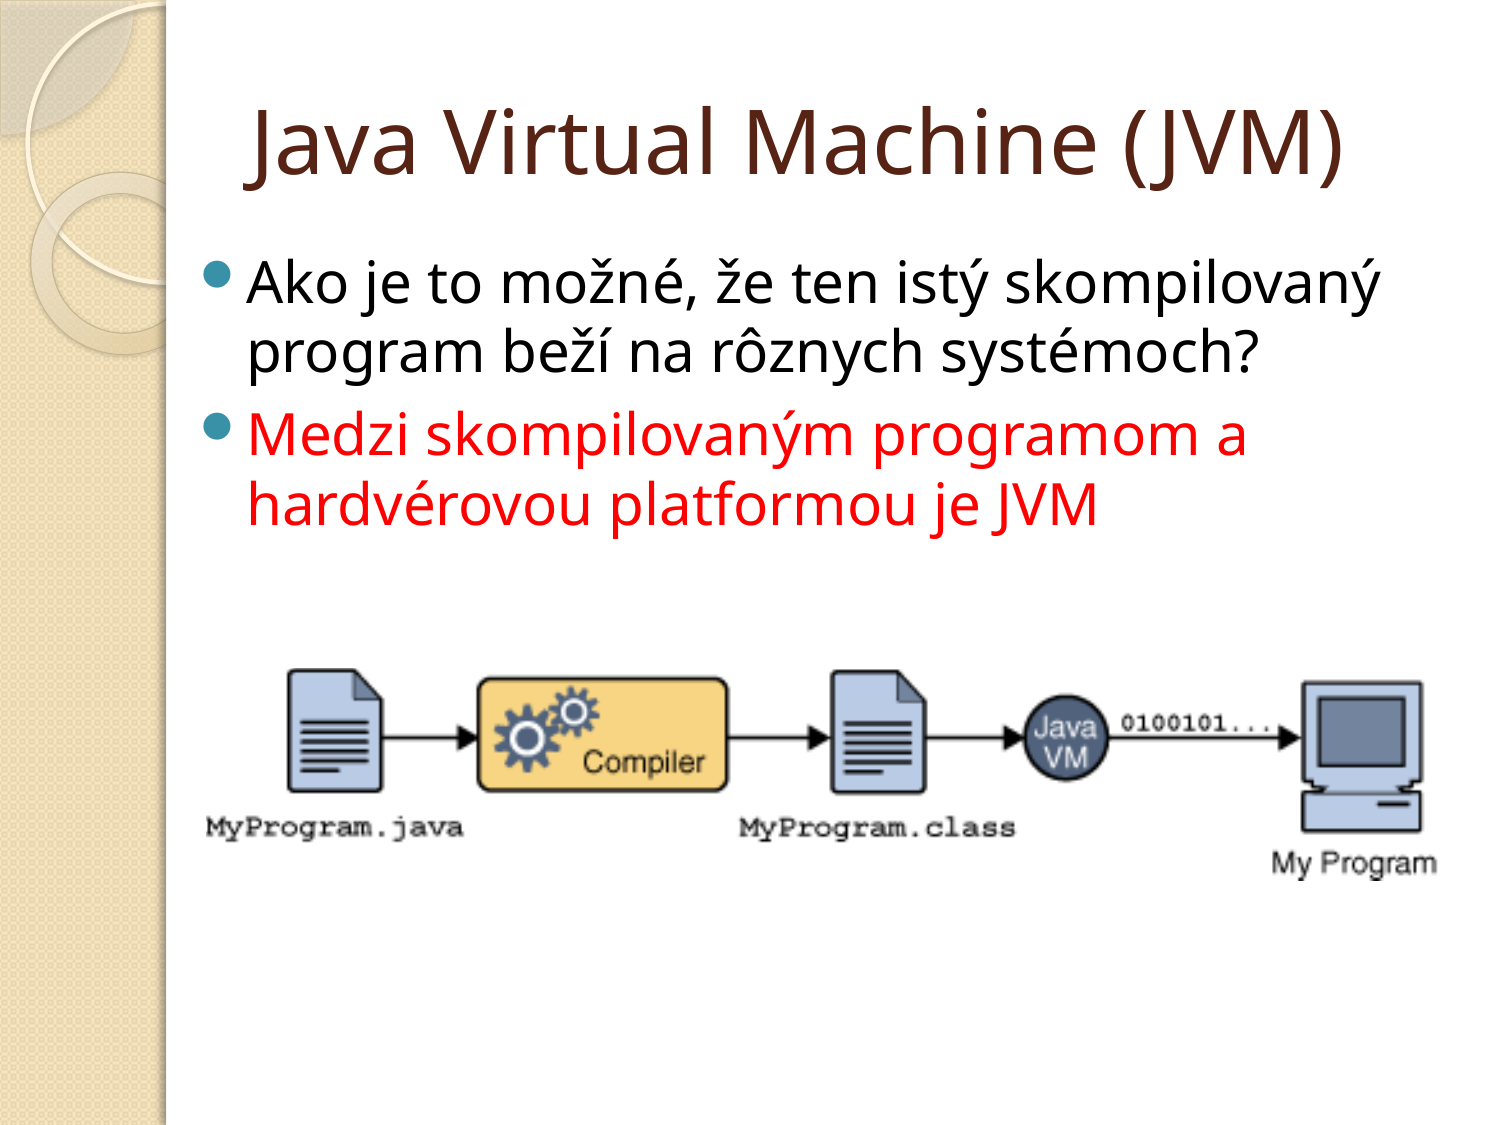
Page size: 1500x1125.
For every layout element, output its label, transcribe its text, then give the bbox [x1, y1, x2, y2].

list Ako je to možné, že ten istý skompilovaný program beží na rôznych systémoch? Medzi skompilovaným programom a hardvérovou platformou je JVM [171, 237, 1500, 1125]
title Java Virtual Machine (JVM) [235, 45, 1466, 233]
picture [206, 668, 1441, 881]
